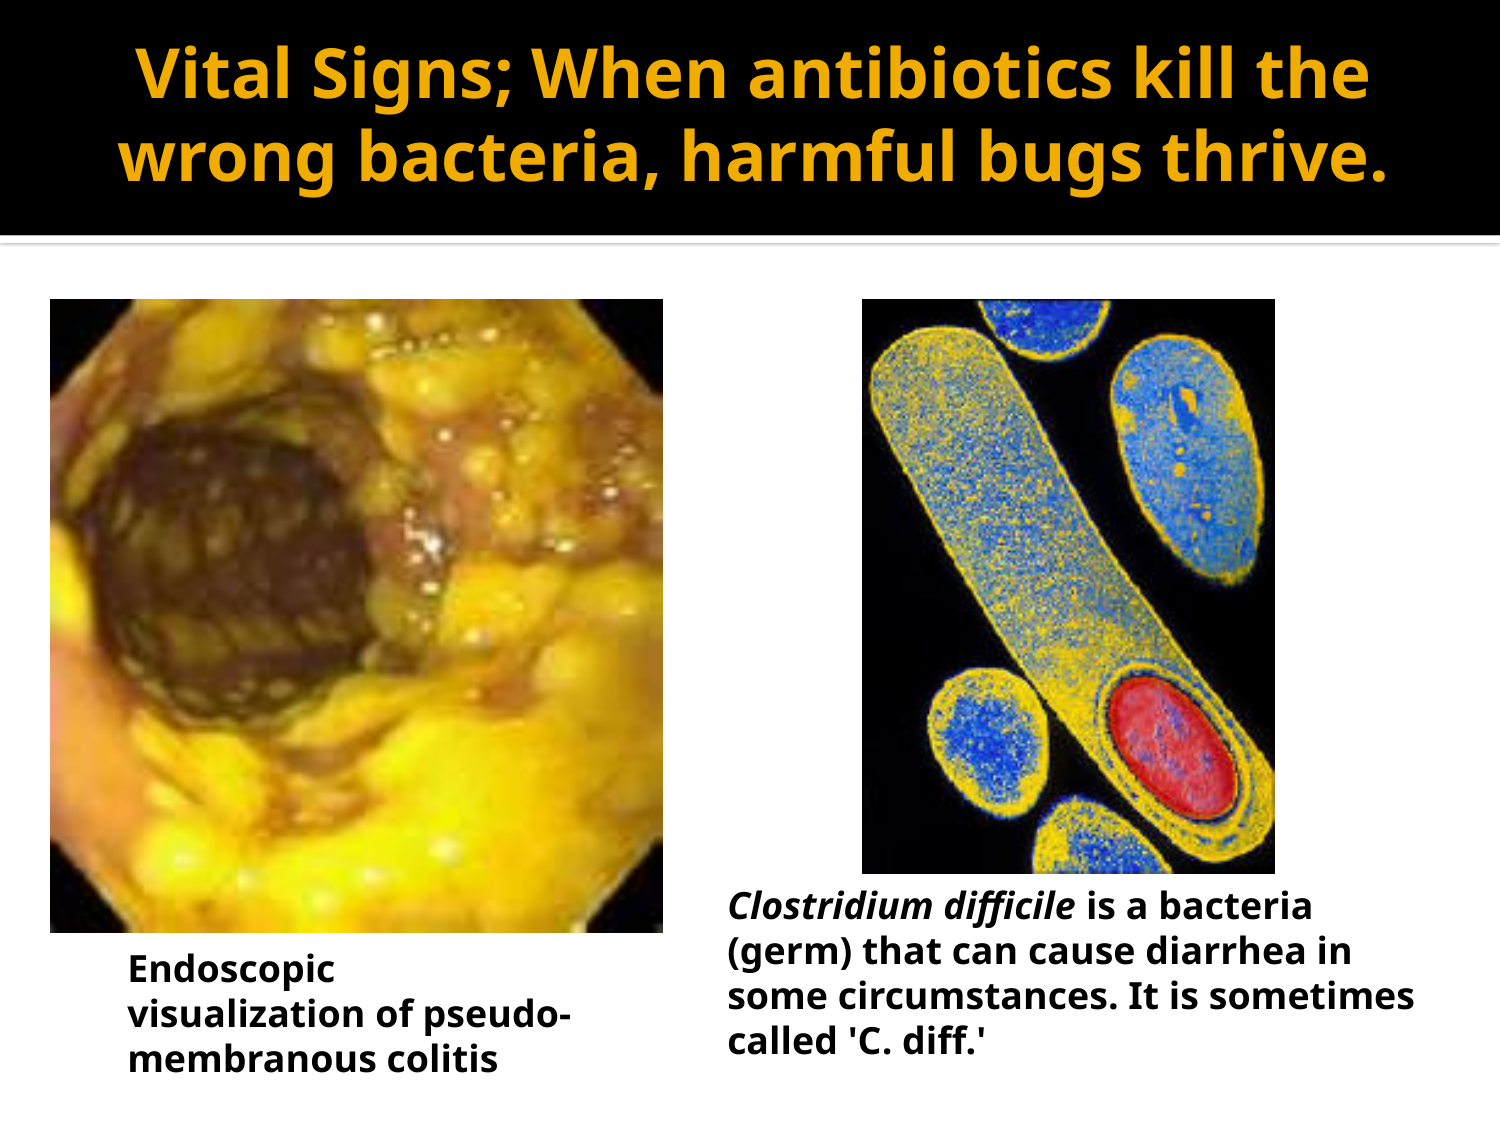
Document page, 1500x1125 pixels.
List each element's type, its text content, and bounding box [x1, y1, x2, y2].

picture [49, 299, 663, 933]
text_box Clostridium difficile is a bacteria (germ) that can cause diarrhea in some circumstances. It is sometimes called 'C. diff.' [712, 874, 1463, 1070]
picture [862, 299, 1275, 874]
text_box Endoscopic visualization of pseudo-membranous colitis [112, 940, 588, 1088]
title Vital Signs; When antibiotics kill the wrong bacteria, harmful bugs thrive. [75, 0, 1425, 225]
